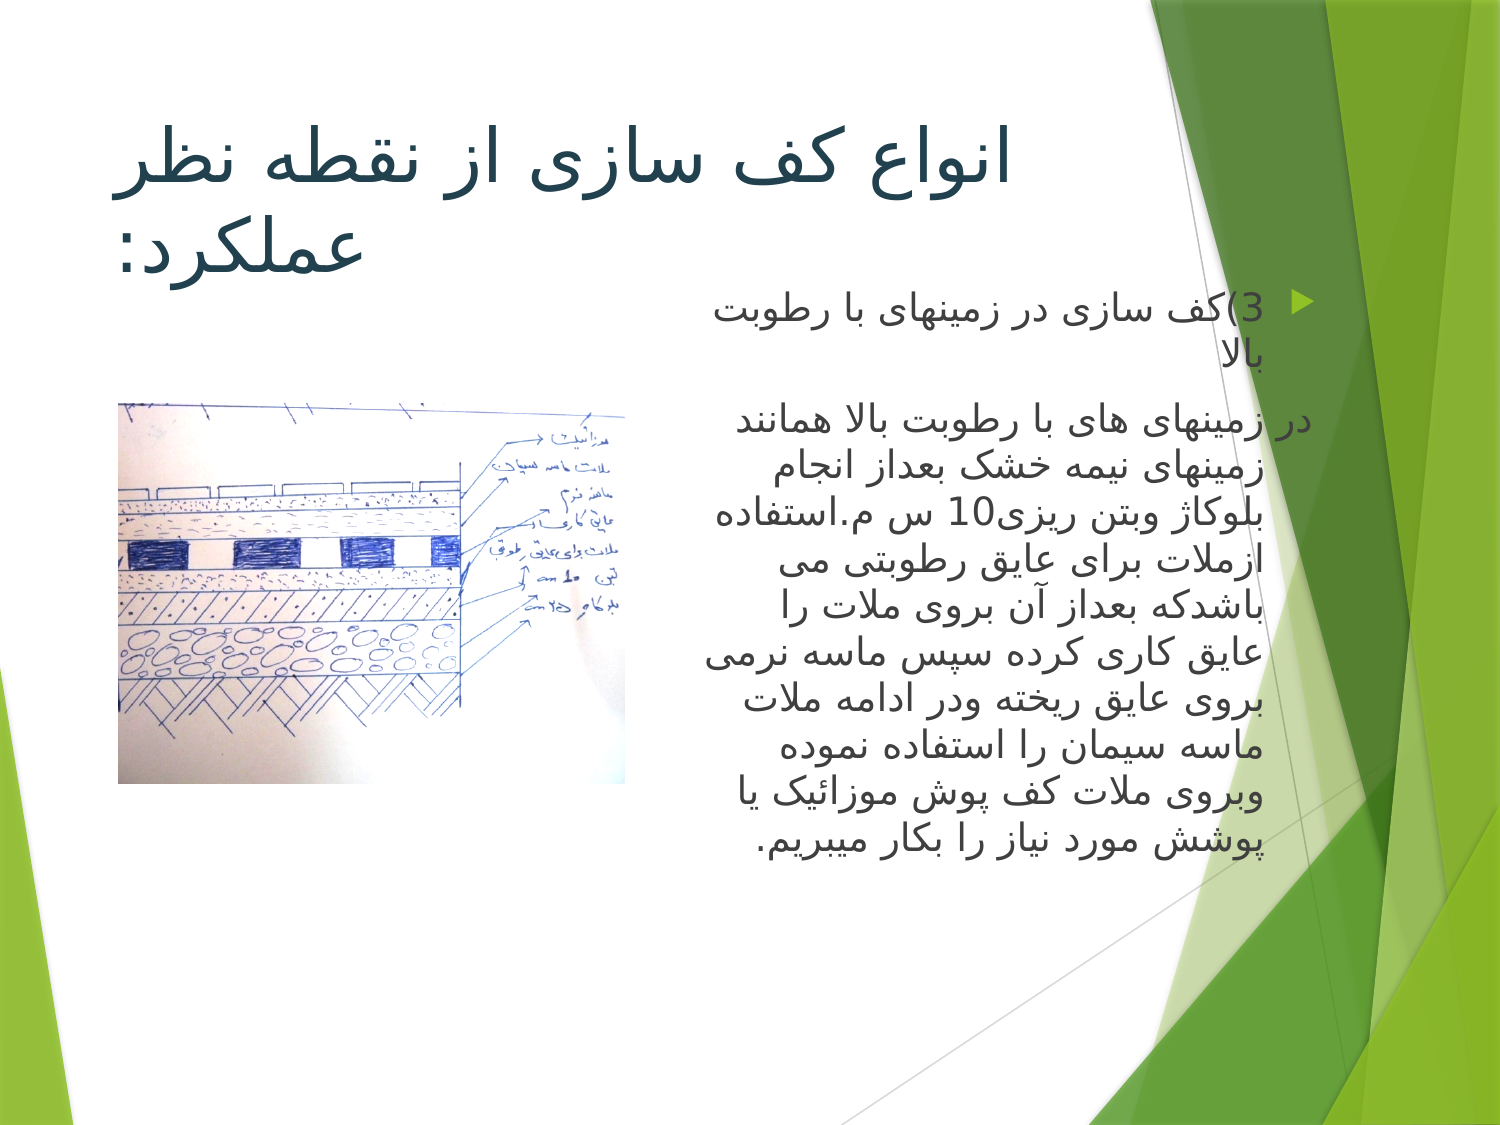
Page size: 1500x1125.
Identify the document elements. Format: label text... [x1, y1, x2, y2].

list 3)کف سازی در زمینهای با رطوبت بالا در زمینهای های با رطوبت بالا همانند زمینهای نیمه خشک بعداز انجام بلوکاژ وبتن ریزی10 س م.استفاده ازملات برای عایق رطوبتی می باشدکه بعداز آن بروی ملات را عایق کاری کرده سپس ماسه نرمی بروی عایق ریخته ودر ادامه ملات ماسه سیمان را استفاده نموده وبروی ملات کف پوش موزائیک یا پوشش مورد نیاز را بکار میبریم. [687, 275, 1328, 912]
title انواع کف سازی از نقطه نظر عملکرد: [99, 99, 1142, 317]
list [117, 402, 626, 784]
